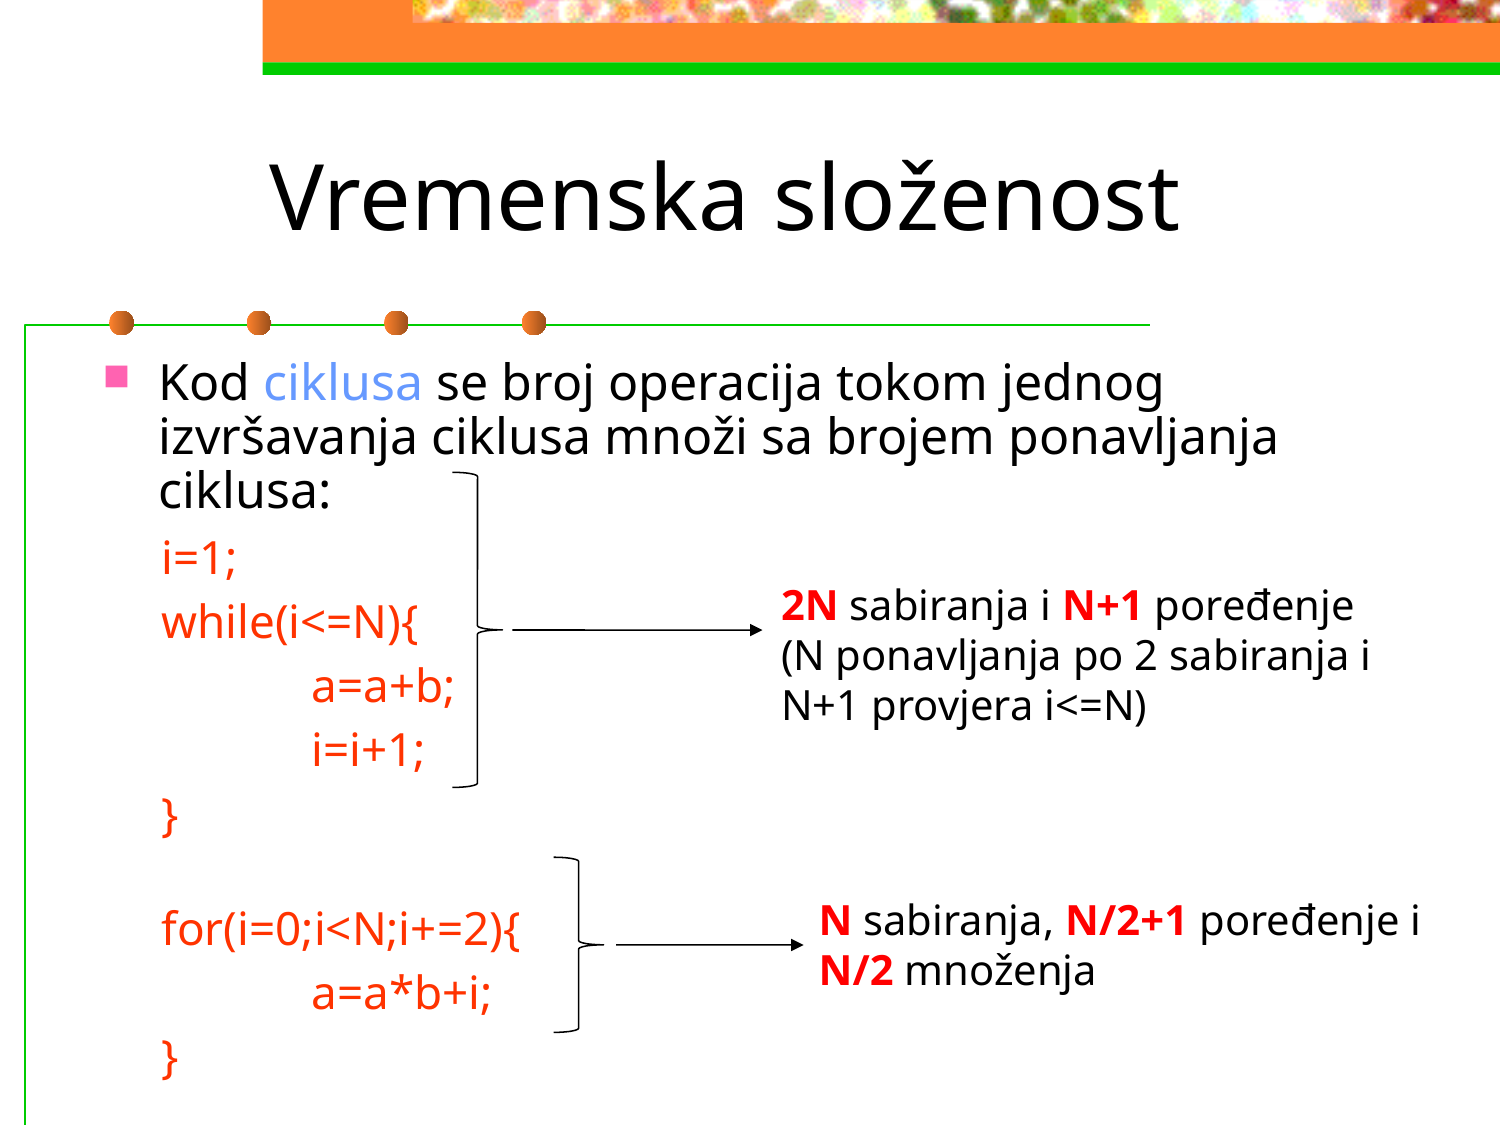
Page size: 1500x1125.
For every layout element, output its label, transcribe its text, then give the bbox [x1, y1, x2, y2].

list Kod ciklusa se broj operacija tokom jednog izvršavanja ciklusa množi sa brojem ponavljanja ciklusa: i=1; while(i<=N){ a=a+b; i=i+1; } for(i=0;i<N;i+=2){ a=a*b+i; } [87, 350, 1450, 1025]
text_box [512, 623, 763, 637]
title Vremenska složenost [87, 99, 1363, 288]
text_box [616, 938, 803, 952]
text_box 2N sabiranja i N+1 poređenje (N ponavljanja po 2 sabiranja i N+1 provjera i<=N) [766, 571, 1417, 737]
text_box [553, 857, 604, 1033]
text_box N sabiranja, N/2+1 poređenje i N/2 množenja [803, 886, 1454, 1002]
picture [412, 0, 1500, 23]
text_box [452, 472, 503, 788]
